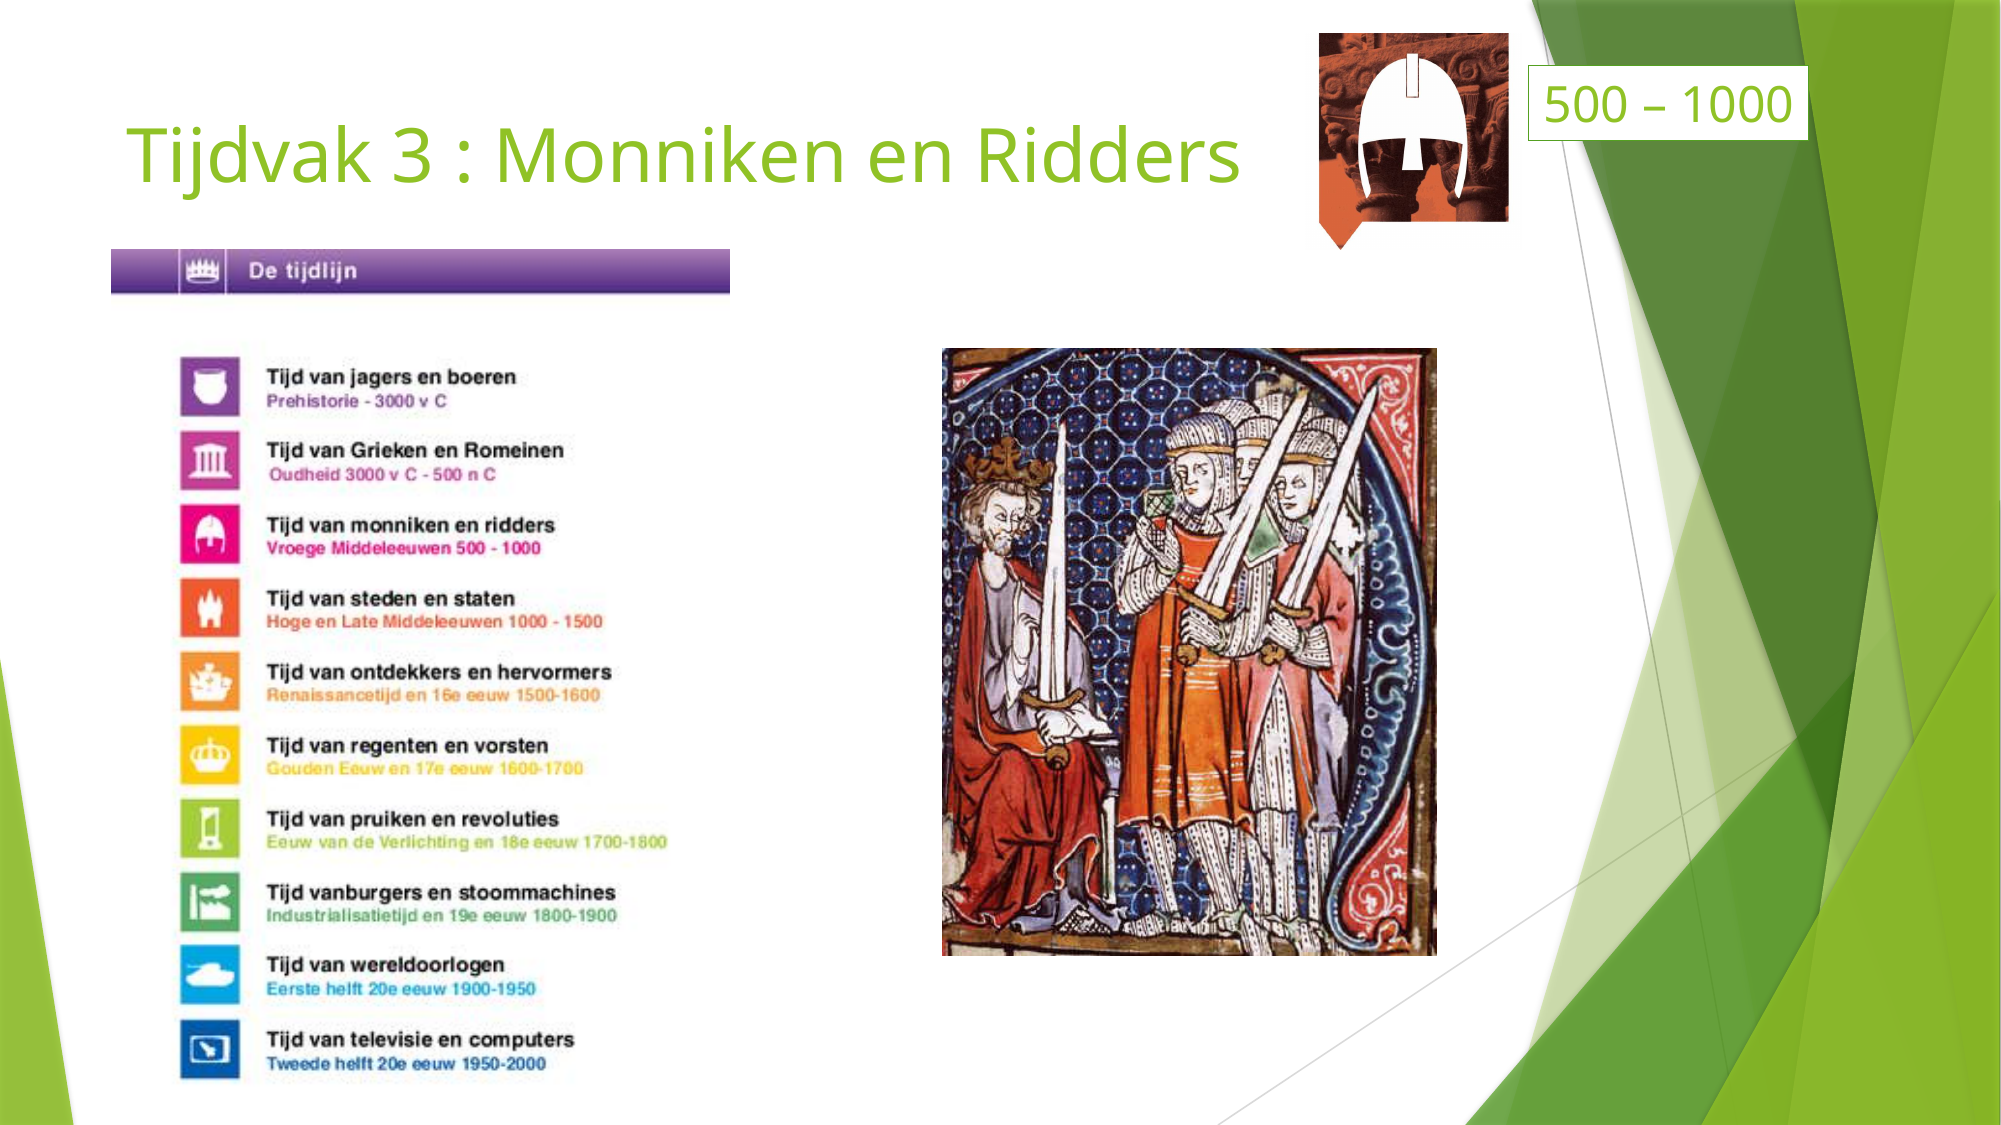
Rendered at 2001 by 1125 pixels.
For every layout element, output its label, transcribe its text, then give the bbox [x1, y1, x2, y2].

text_box 500 – 1000 [1528, 65, 1809, 141]
picture [941, 348, 1438, 957]
picture [110, 248, 731, 1124]
title Tijdvak 3 : Monniken en Ridders [111, 99, 1522, 317]
picture [1304, 32, 1522, 250]
